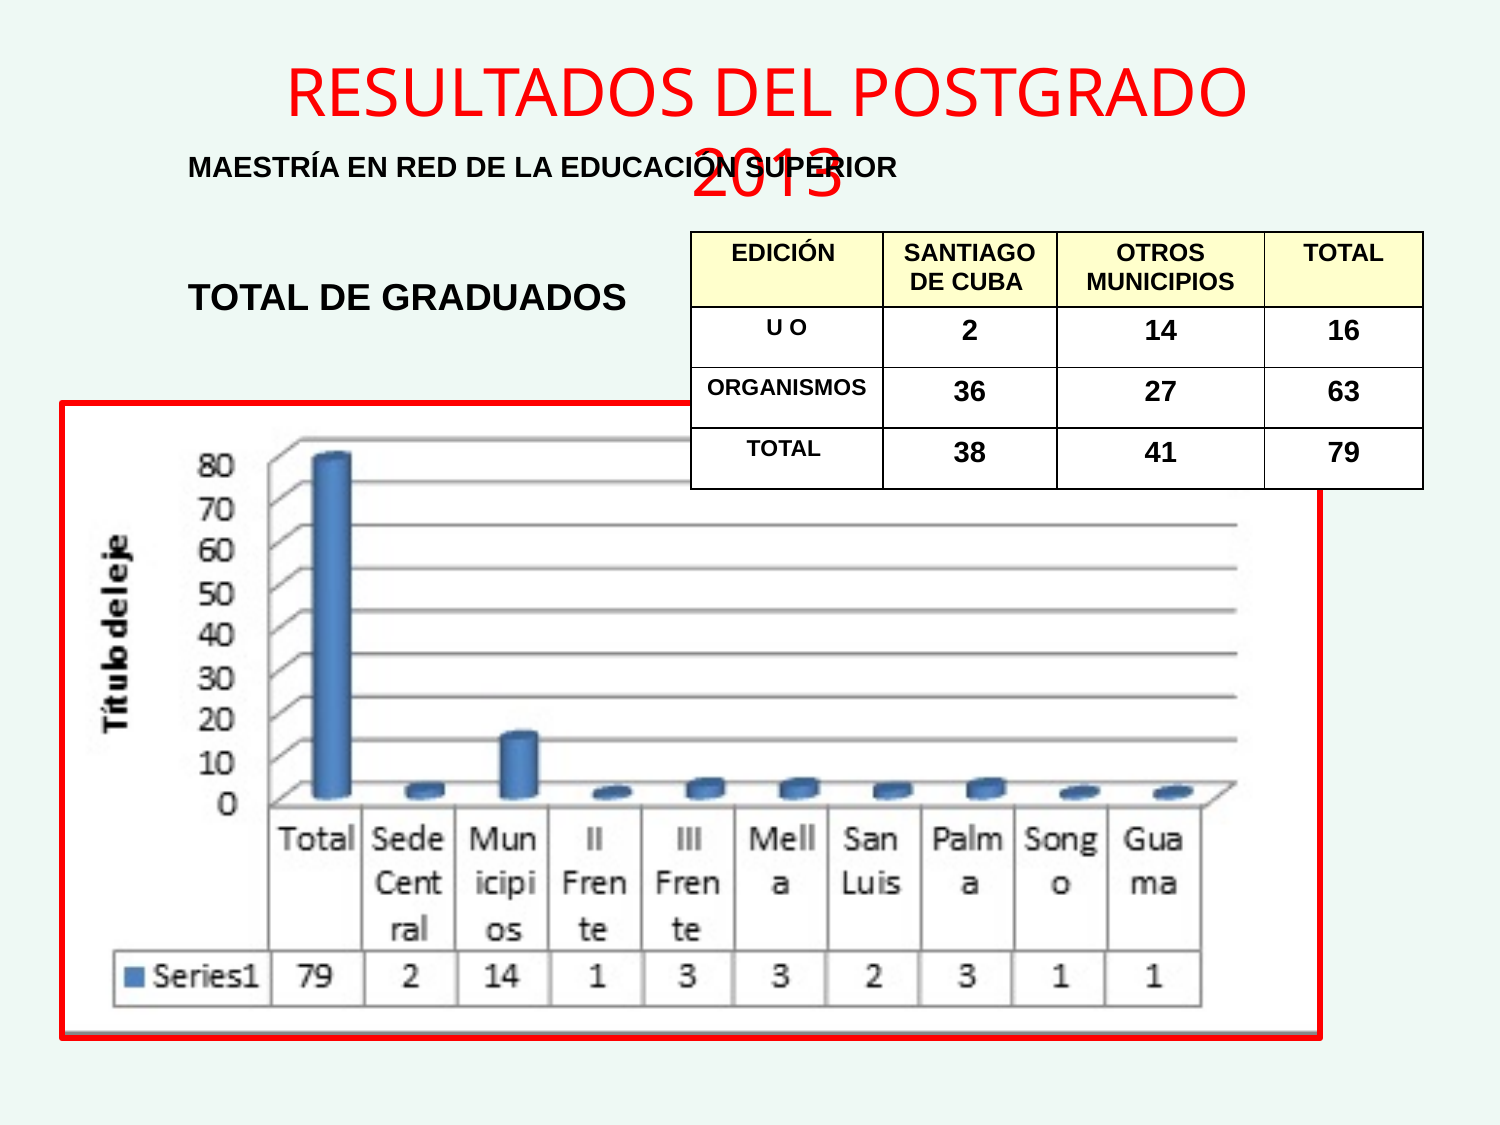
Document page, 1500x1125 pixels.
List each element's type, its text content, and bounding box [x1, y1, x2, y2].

text_box TOTAL DE GRADUADOS [112, 265, 703, 326]
table_cell ORGANISMOS [692, 368, 882, 404]
table_cell 2 [884, 308, 1056, 367]
table_header EDICIÓN [692, 233, 882, 306]
text_box MAESTRÍA EN RED DE LA EDUCACIÓN SUPERIOR [64, 140, 1022, 191]
table_cell 16 [1265, 308, 1422, 367]
table_cell U O [692, 308, 882, 367]
table_cell 36 [884, 368, 1056, 404]
table_cell 79 [1323, 429, 1422, 488]
text_box RESULTADOS DEL POSTGRADO 2013 [206, 42, 1330, 218]
table_header SANTIAGO DE CUBA [884, 233, 1056, 306]
table_cell 27 [1058, 368, 1264, 404]
picture [64, 405, 1318, 1036]
table_cell 14 [1058, 308, 1264, 367]
table_cell 63 [1265, 368, 1422, 427]
table_header OTROS MUNICIPIOS [1058, 233, 1264, 306]
table_header TOTAL [1265, 233, 1422, 306]
